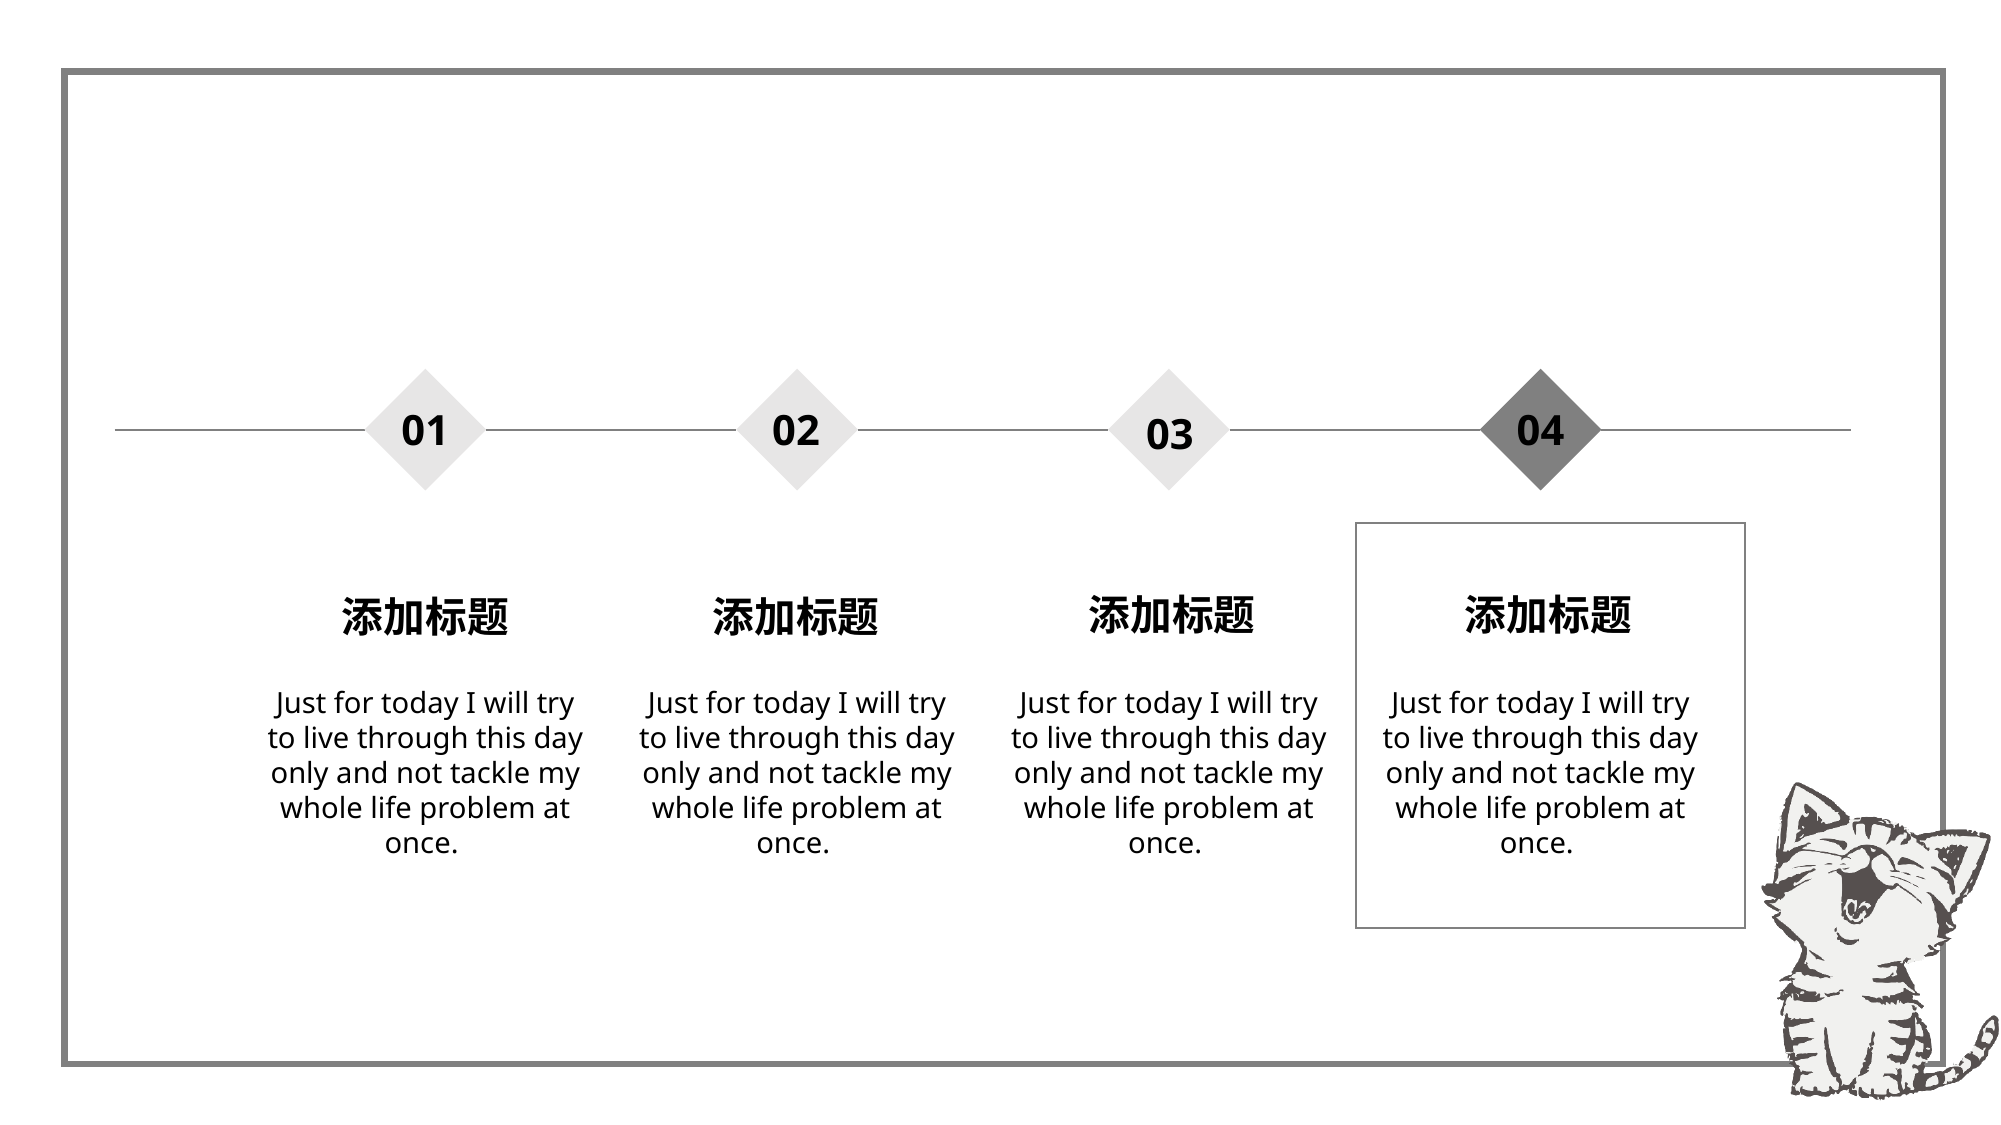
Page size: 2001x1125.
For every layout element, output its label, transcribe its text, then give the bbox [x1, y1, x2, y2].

text_box 添加标题 [251, 583, 599, 649]
text_box Just for today I will try to live through this day only and not tackle my whole life problem at once. [248, 677, 603, 867]
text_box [114, 368, 1852, 491]
text_box [64, 70, 1944, 1065]
text_box 添加标题 [998, 581, 1346, 647]
text_box Just for today I will try to live through this day only and not tackle my whole life problem at once. [620, 677, 974, 867]
text_box Just for today I will try to live through this day only and not tackle my whole life problem at once. [991, 677, 1346, 867]
text_box 添加标题 [622, 583, 970, 649]
picture [1673, 733, 2000, 1125]
text_box [1355, 522, 1746, 929]
